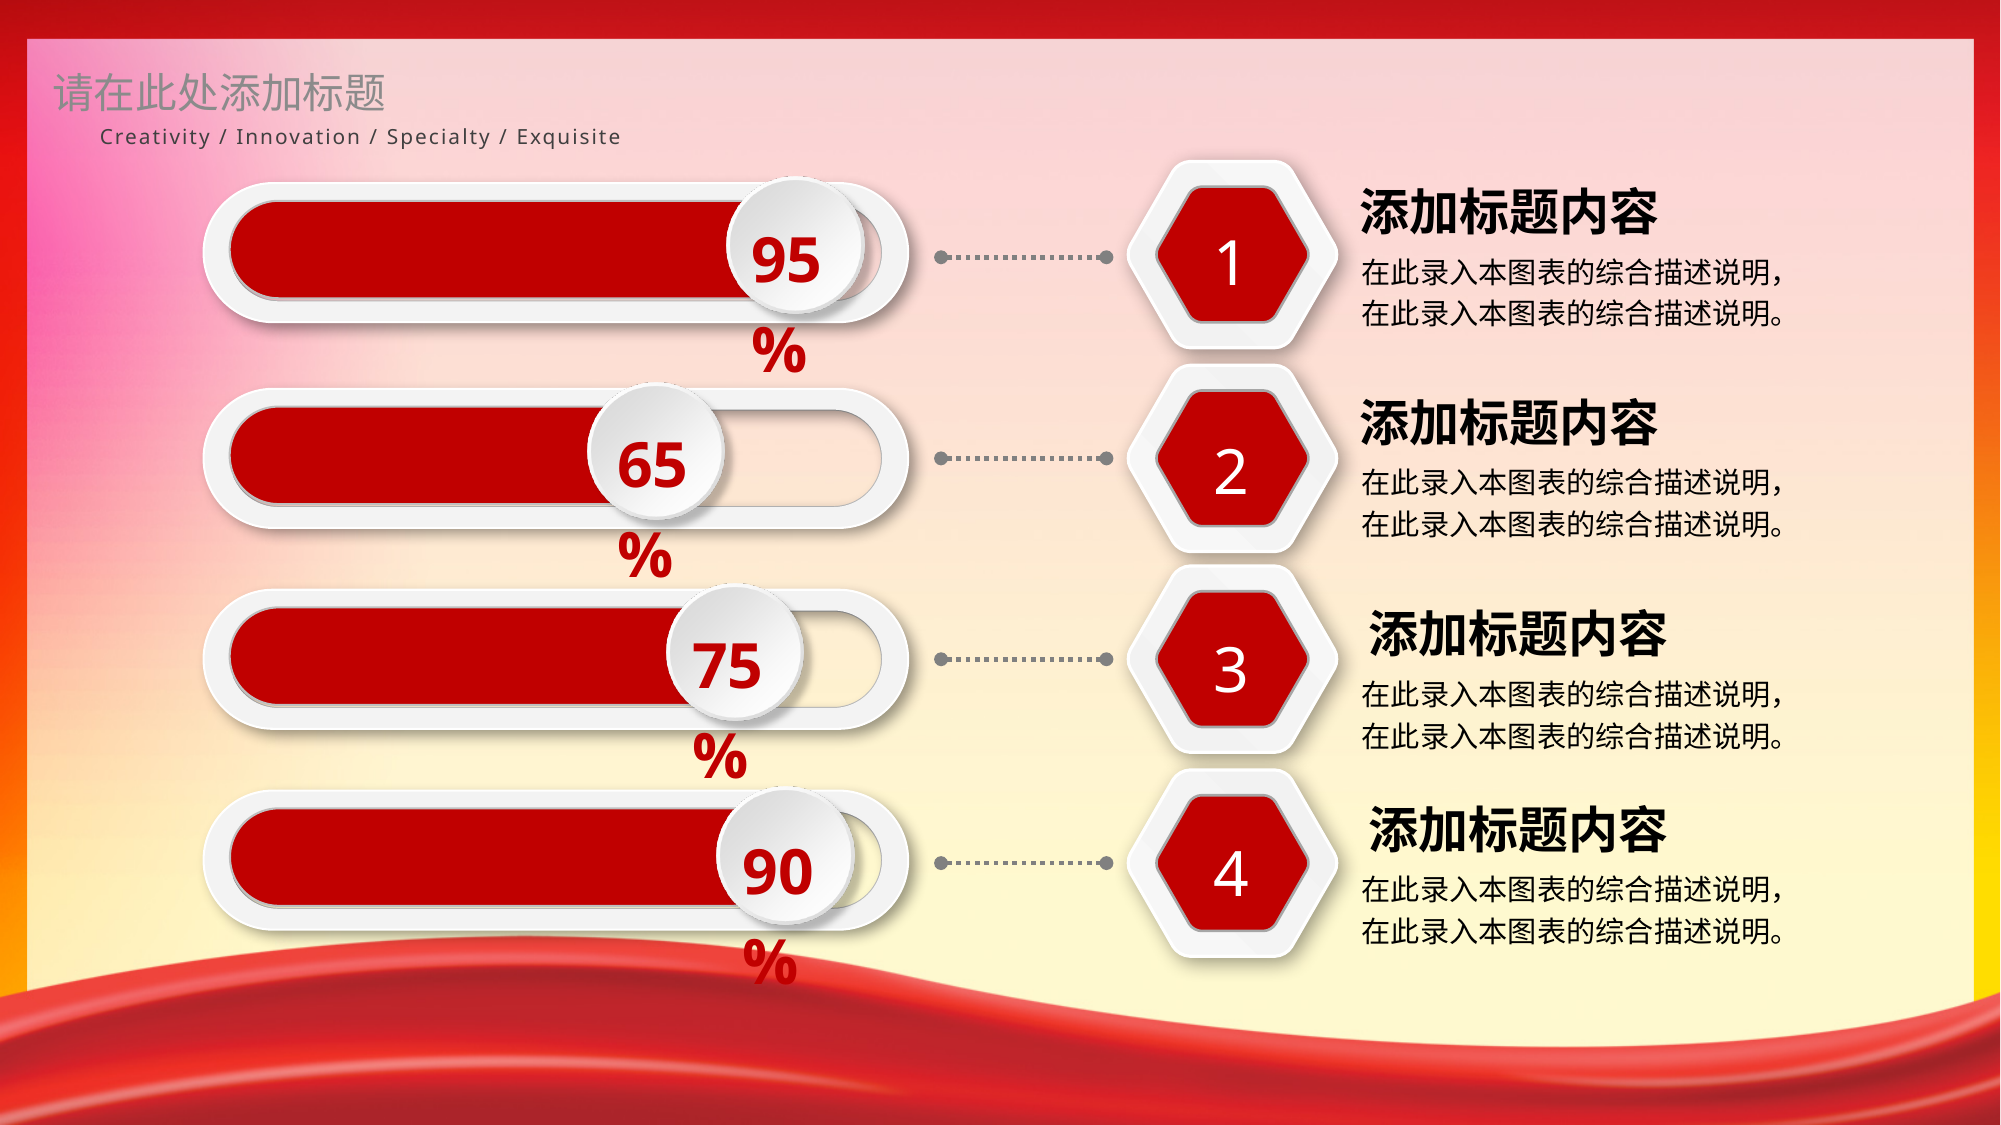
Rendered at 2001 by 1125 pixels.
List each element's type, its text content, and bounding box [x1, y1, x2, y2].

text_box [1139, 149, 1326, 353]
text_box 在此录入本图表的综合描述说明， 在此录入本图表的综合描述说明。 [1334, 239, 1828, 339]
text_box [203, 183, 723, 323]
text_box 在此录入本图表的综合描述说明， 在此录入本图表的综合描述说明。 [1334, 857, 1828, 956]
text_box 65% [602, 528, 749, 589]
list 请在此处添加标题 [37, 58, 638, 156]
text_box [822, 589, 909, 729]
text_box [203, 790, 713, 930]
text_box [1139, 758, 1326, 969]
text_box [743, 388, 909, 528]
text_box 75% [677, 729, 823, 790]
text_box 在此录入本图表的综合描述说明， 在此录入本图表的综合描述说明。 [1334, 661, 1828, 761]
text_box Creativity / Innovation / Specialty / Exquisite [85, 116, 851, 156]
text_box 添加标题内容 [1353, 595, 1684, 661]
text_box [203, 388, 584, 528]
text_box 添加标题内容 [1344, 384, 1675, 450]
text_box 添加标题内容 [1353, 790, 1684, 857]
text_box 添加标题内容 [1344, 173, 1675, 239]
text_box 90% [728, 930, 874, 1004]
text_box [1139, 353, 1326, 554]
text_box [883, 183, 909, 323]
picture [0, 0, 2001, 1125]
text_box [203, 589, 663, 729]
text_box 95% [736, 332, 882, 388]
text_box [872, 790, 909, 930]
text_box 在此录入本图表的综合描述说明， 在此录入本图表的综合描述说明。 [1334, 450, 1828, 549]
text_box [1139, 554, 1326, 758]
